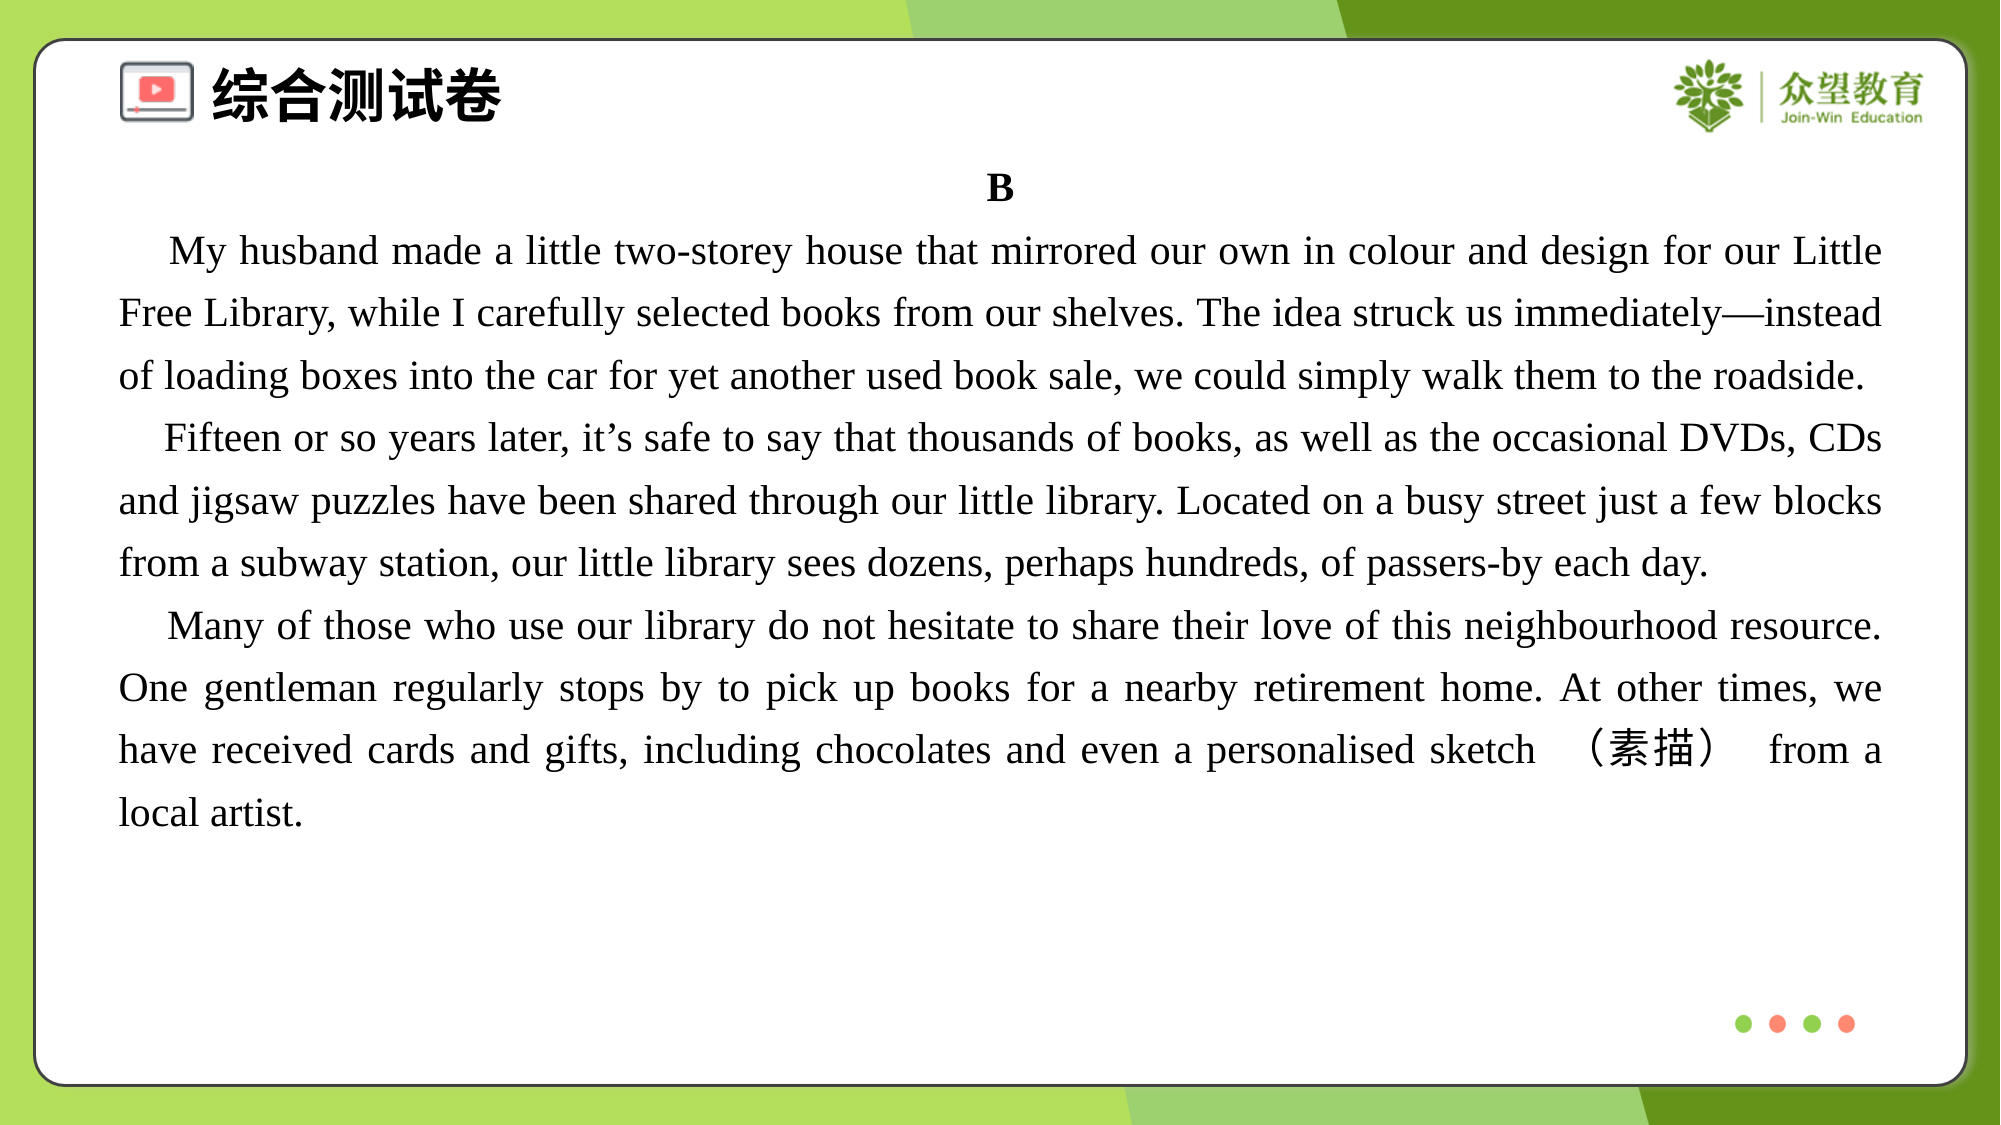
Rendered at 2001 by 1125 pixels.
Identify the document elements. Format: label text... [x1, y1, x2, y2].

text_box B My husband made a little two-storey house that mirrored our own in colour and design for our Little Free Library, while I carefully selected books from our shelves. The idea struck us immediately—instead of loading boxes into the car for yet another used book sale, we could simply walk them to the roadside. Fifteen or so years later, it’s safe to say that thousands of books, as well as the occasional DVDs, CDs and jigsaw puzzles have been shared through our little library. Located on a busy street just a few blocks from a subway station, our little library sees dozens, perhaps hundreds, of passers-by each day. Many of those who use our library do not hesitate to share their love of this neighbourhood resource. One gentleman regularly stops by to pick up books for a nearby retirement home. At other times, we have received cards and gifts, including chocolates and even a personalised sketch （素描） from a local artist. [118, 147, 1883, 961]
picture [0, 0, 2000, 1125]
